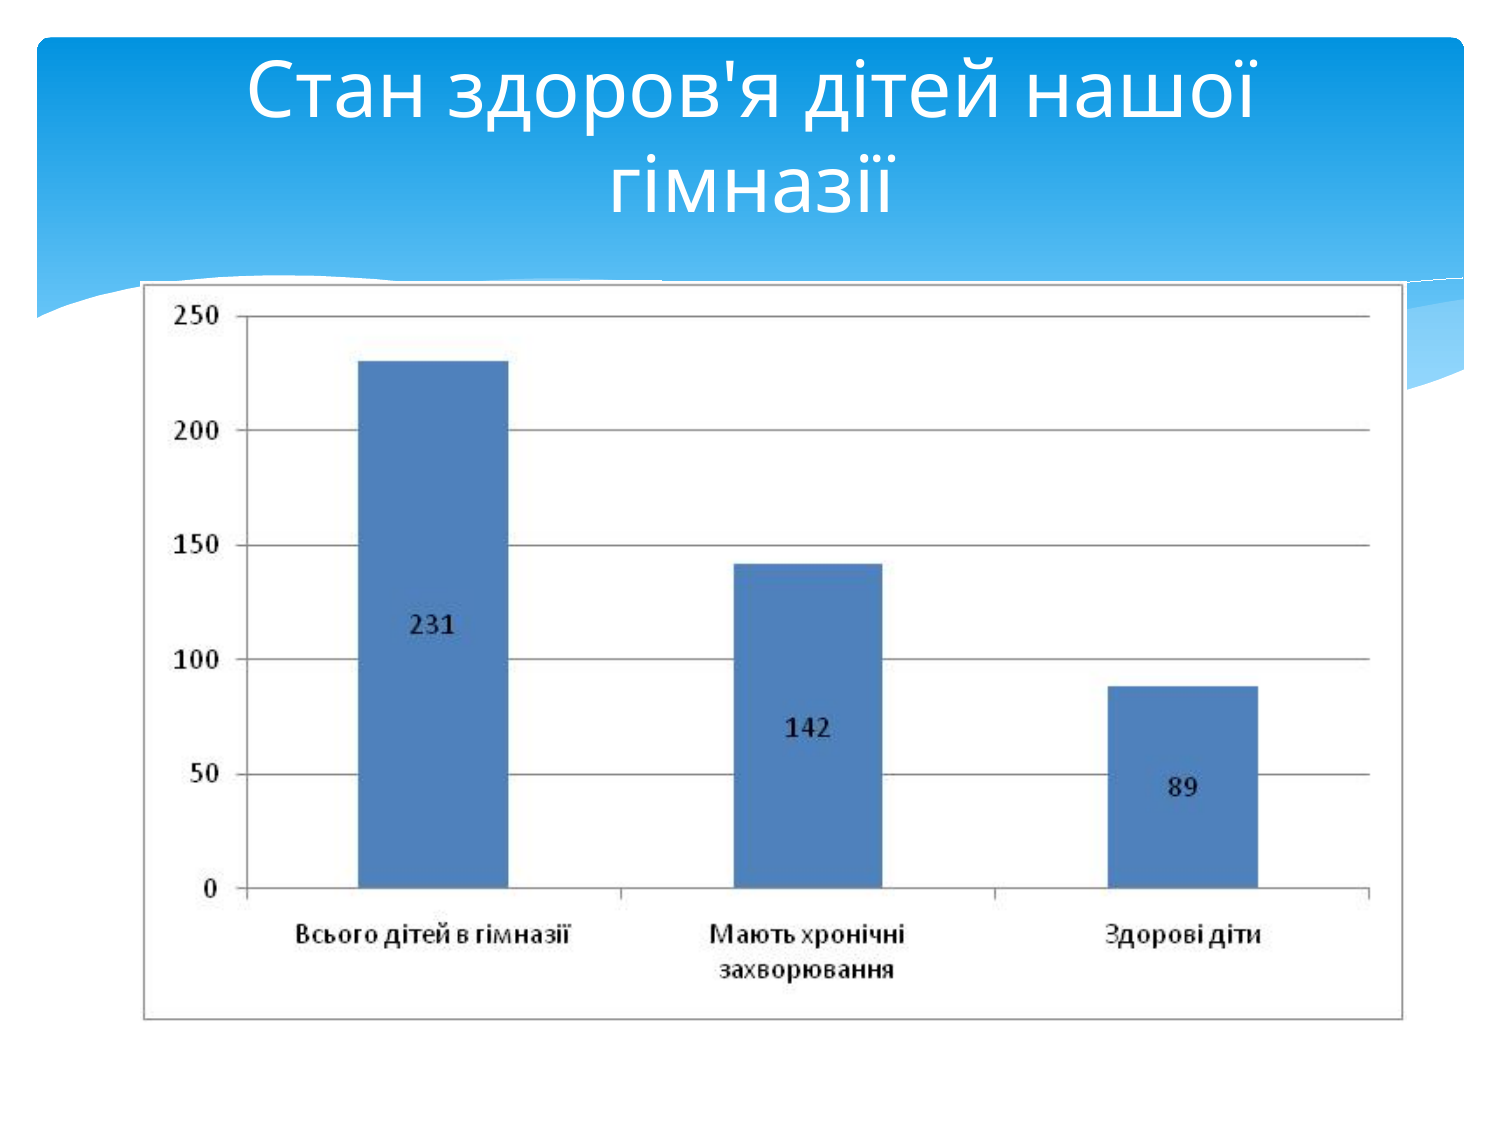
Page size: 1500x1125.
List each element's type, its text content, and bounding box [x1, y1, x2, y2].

title Стан здоров'я дітей нашої гімназії [76, 30, 1427, 237]
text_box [81, 245, 1415, 1088]
picture [140, 280, 1407, 1024]
